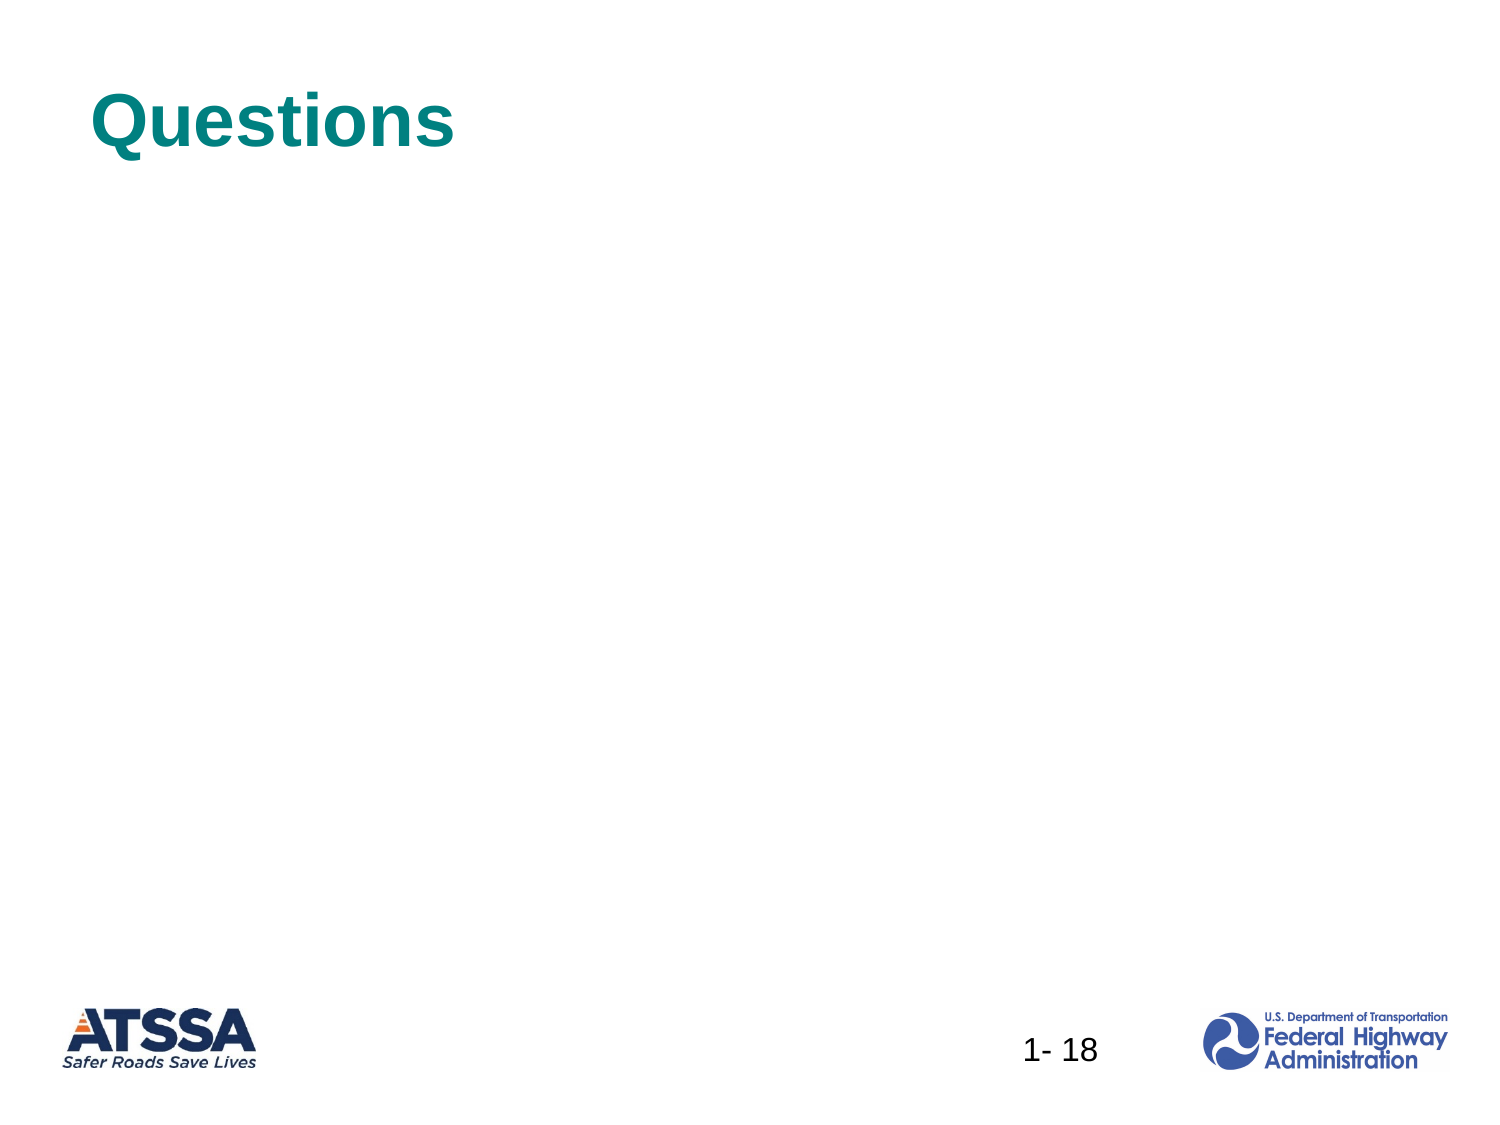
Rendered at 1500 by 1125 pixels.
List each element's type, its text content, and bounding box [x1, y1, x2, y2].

title Questions [75, 0, 1425, 233]
picture [62, 1008, 256, 1068]
picture [1200, 1008, 1450, 1072]
